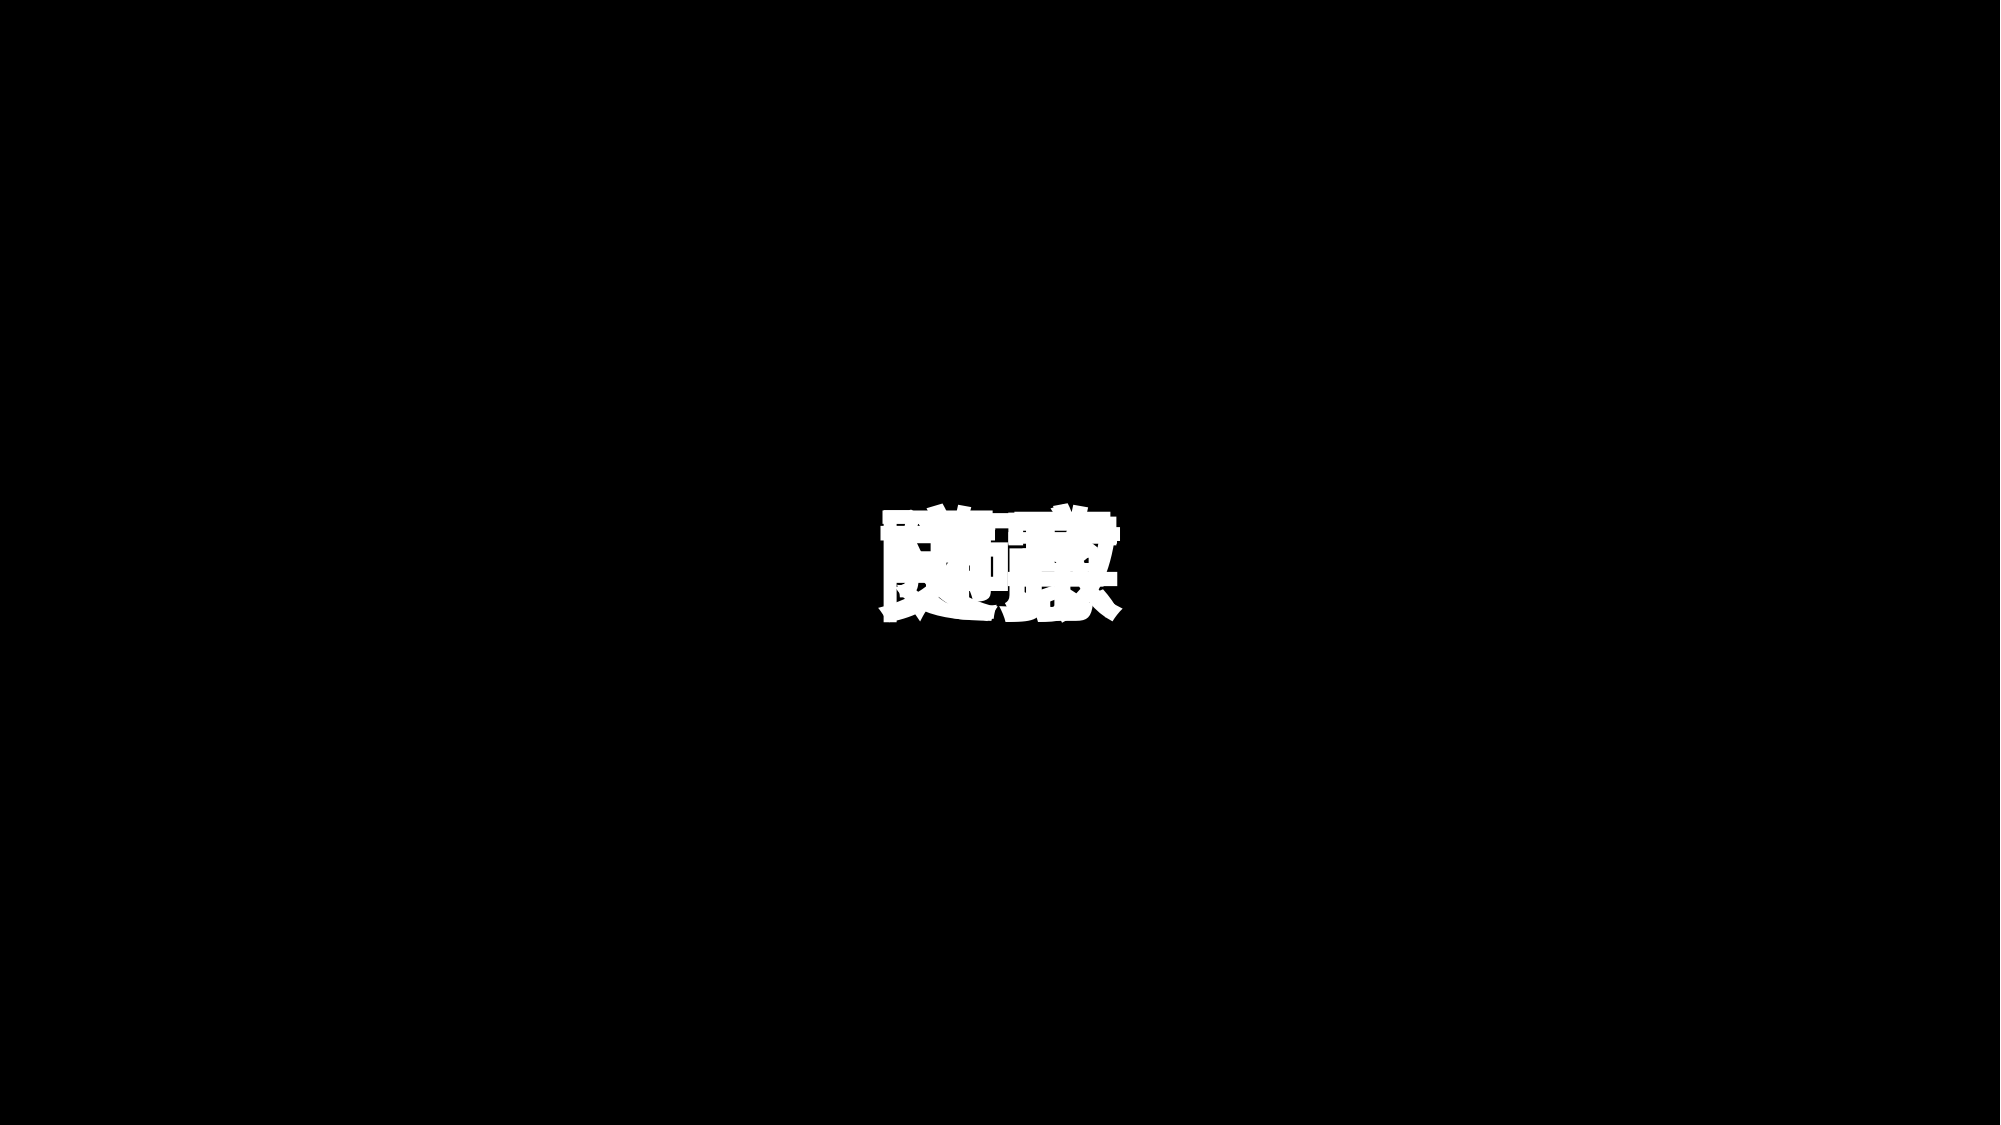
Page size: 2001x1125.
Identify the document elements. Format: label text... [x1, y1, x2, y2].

text_box 更改 [795, 479, 1205, 644]
